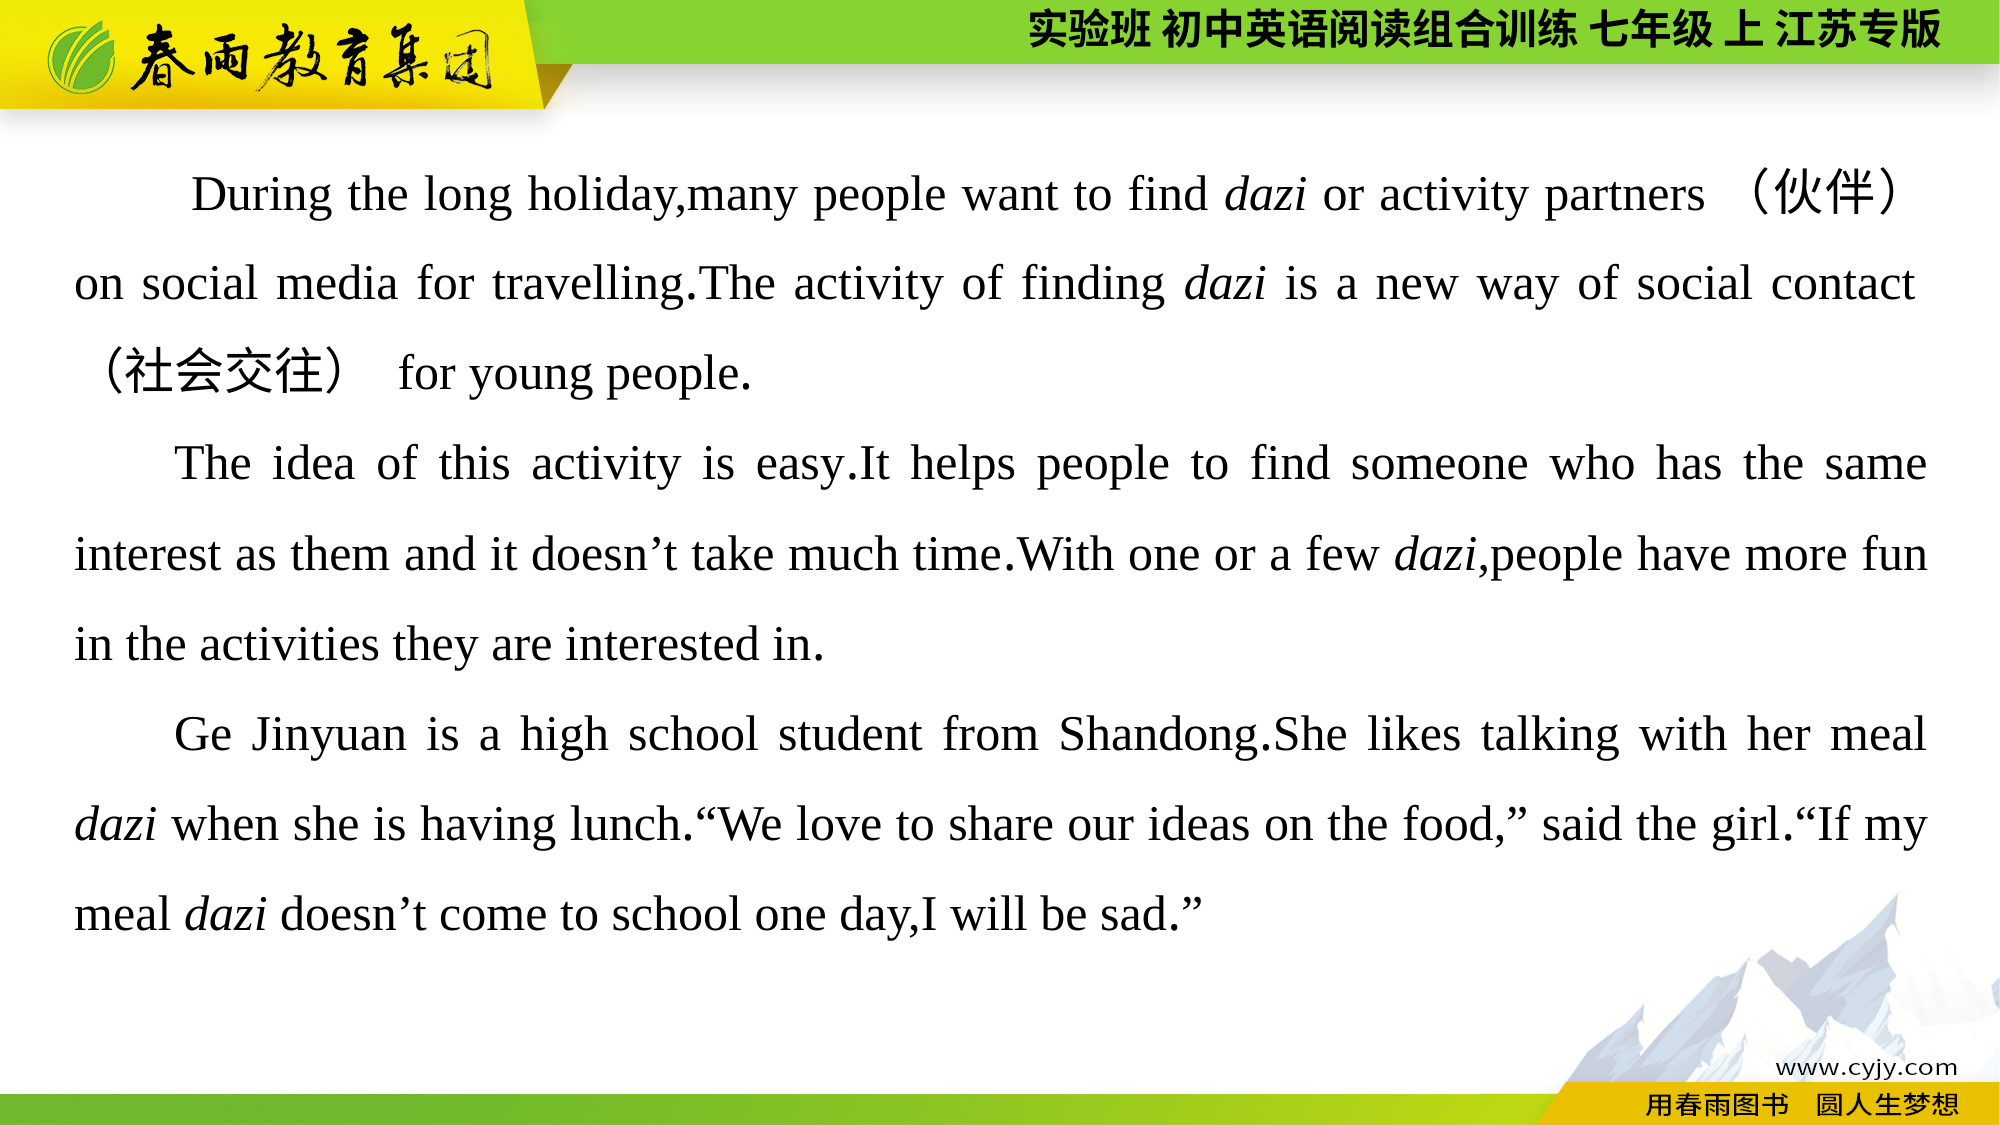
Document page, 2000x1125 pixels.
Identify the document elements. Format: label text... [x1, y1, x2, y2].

picture [0, 0, 2000, 1125]
list During the long holiday,many people want to find dazi or activity partners（伙伴） on social media for travelling.The activity of finding dazi is a new way of social contact（社会交往） for young people. The idea of this activity is easy.It helps people to find someone who has the same interest as them and it doesn’t take much time.With one or a few dazi,people have more fun in the activities they are interested in. Ge Jinyuan is a high school student from Shandong.She likes talking with her meal dazi when she is having lunch.“We love to share our ideas on the food,” said the girl.“If my meal dazi doesn’t come to school one day,I will be sad.” [59, 122, 1944, 944]
